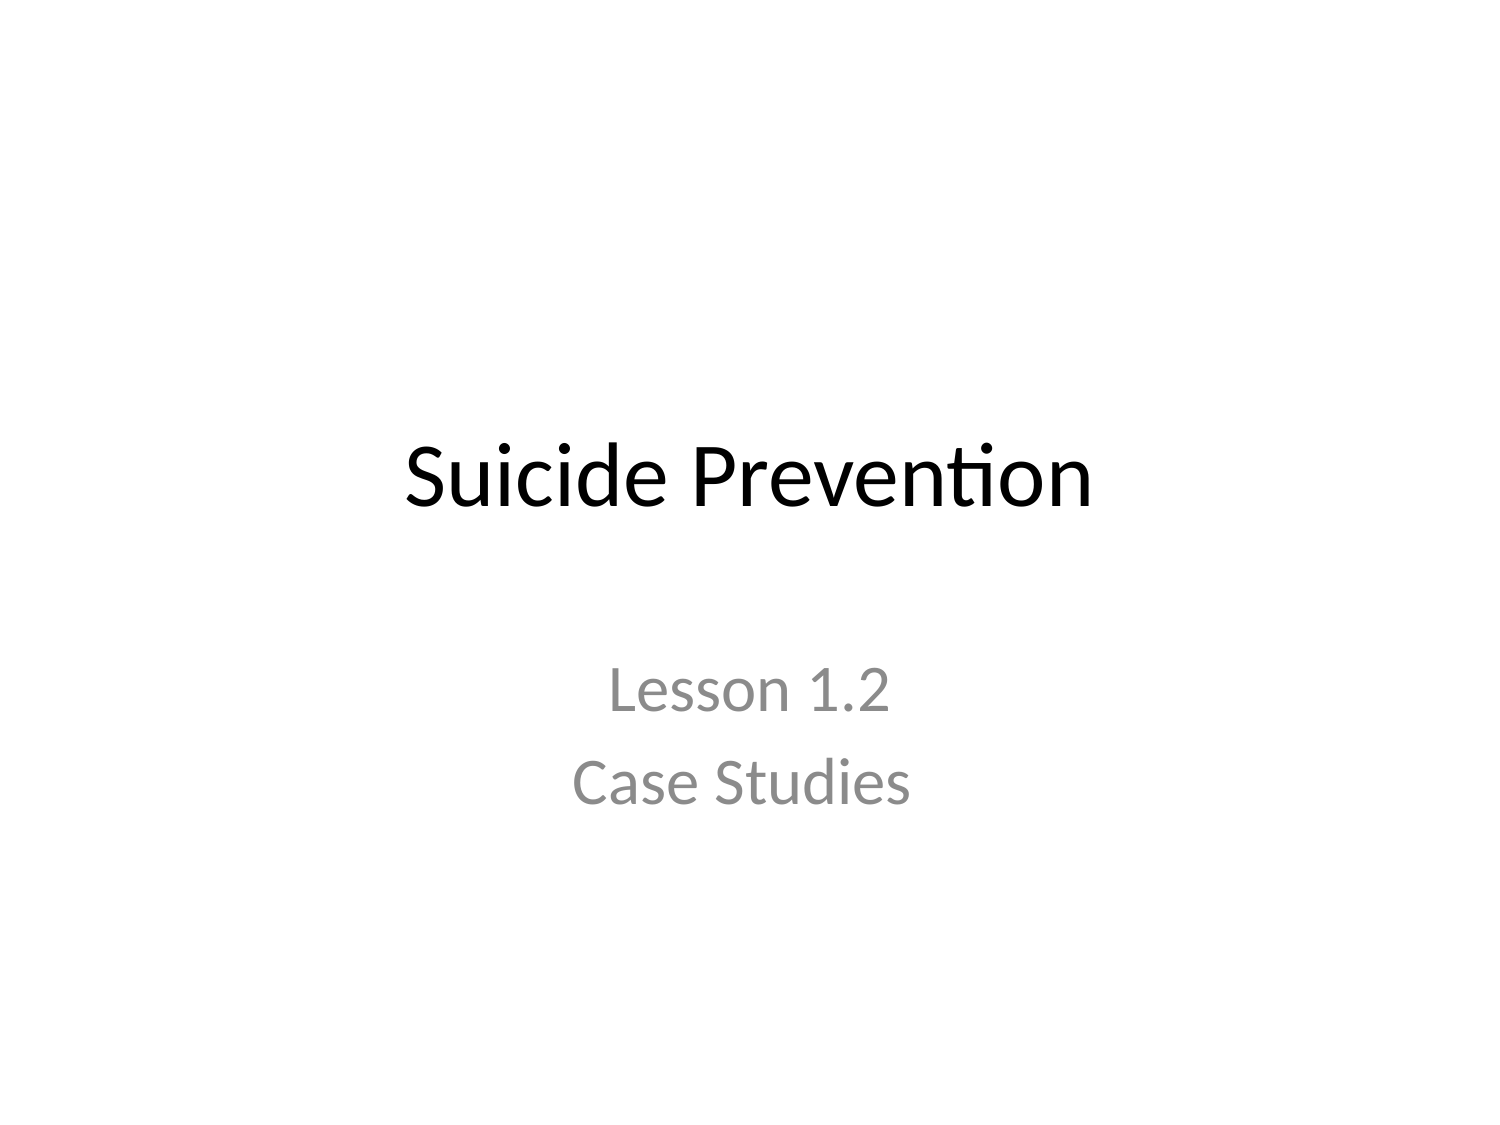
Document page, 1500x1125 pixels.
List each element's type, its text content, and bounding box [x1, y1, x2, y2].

title Suicide Prevention [112, 349, 1388, 591]
subtitle Lesson 1.2 Case Studies [225, 637, 1275, 925]
